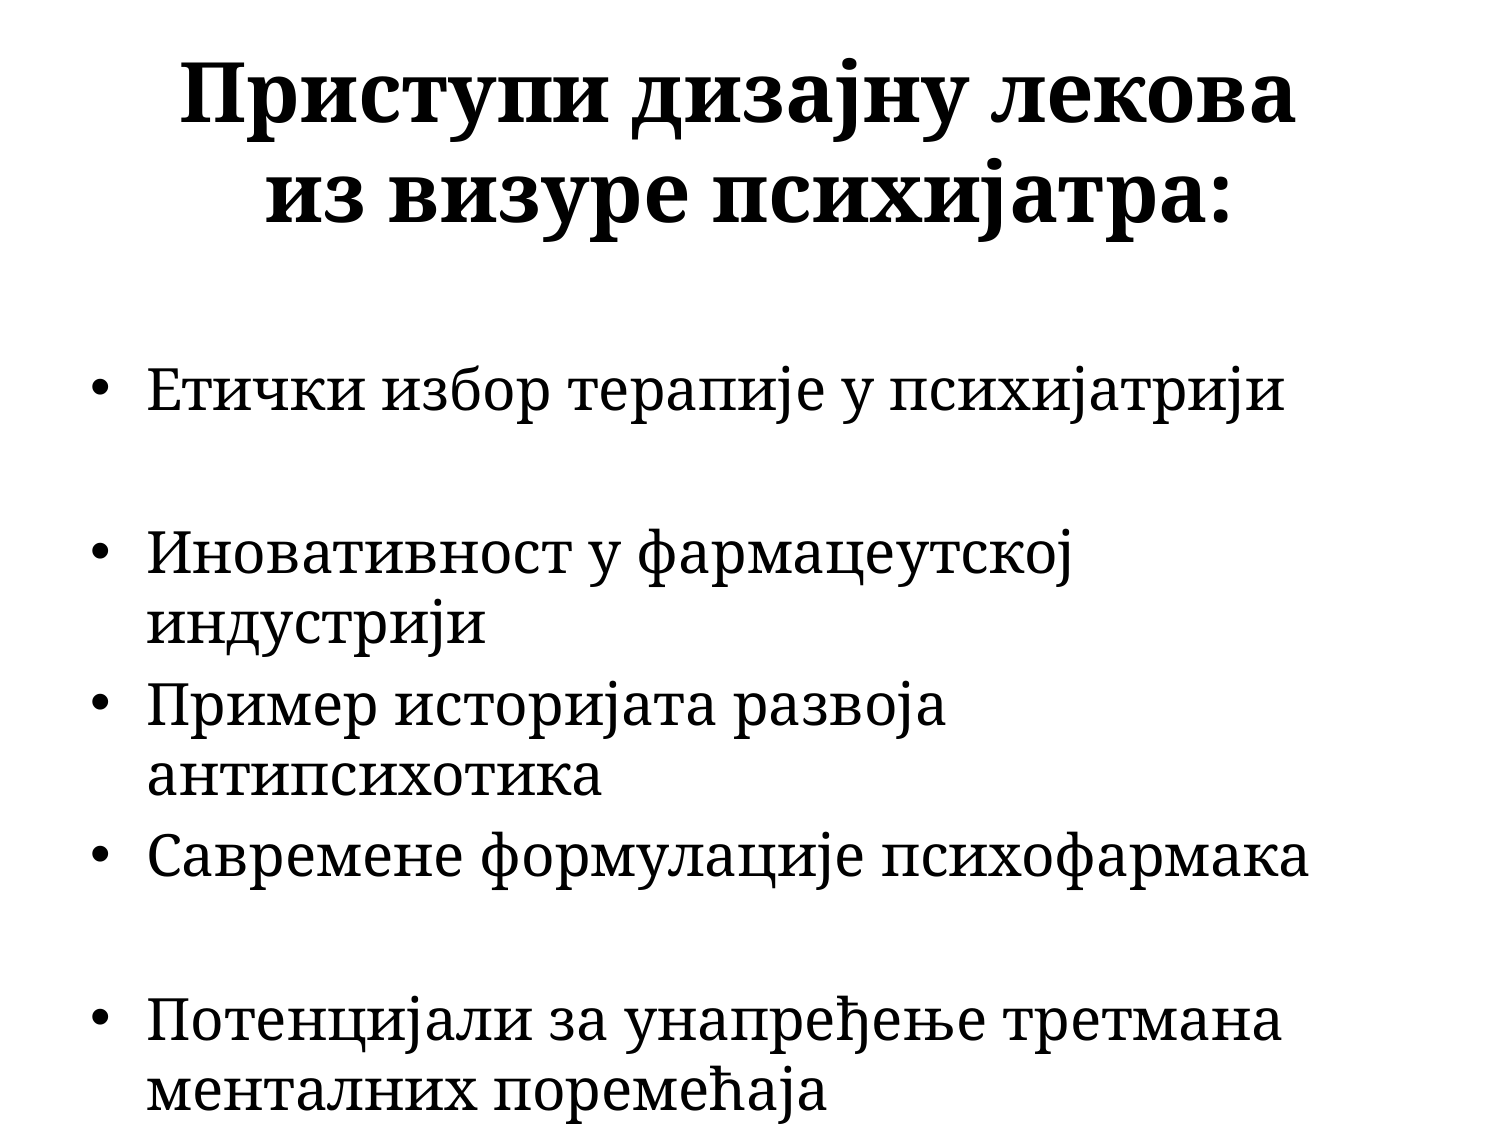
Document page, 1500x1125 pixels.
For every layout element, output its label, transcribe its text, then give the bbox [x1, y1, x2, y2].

title Приступи дизајну лекова из визуре психијатра: [74, 44, 1426, 233]
list Етички избор терапије у психијатрији Иновативност у фармацеутској индустрији Пример историјата развоја антипсихотика Савремене формулације психофармака Потенцијали за унапређење третмана менталних поремећаја [74, 262, 1426, 1006]
